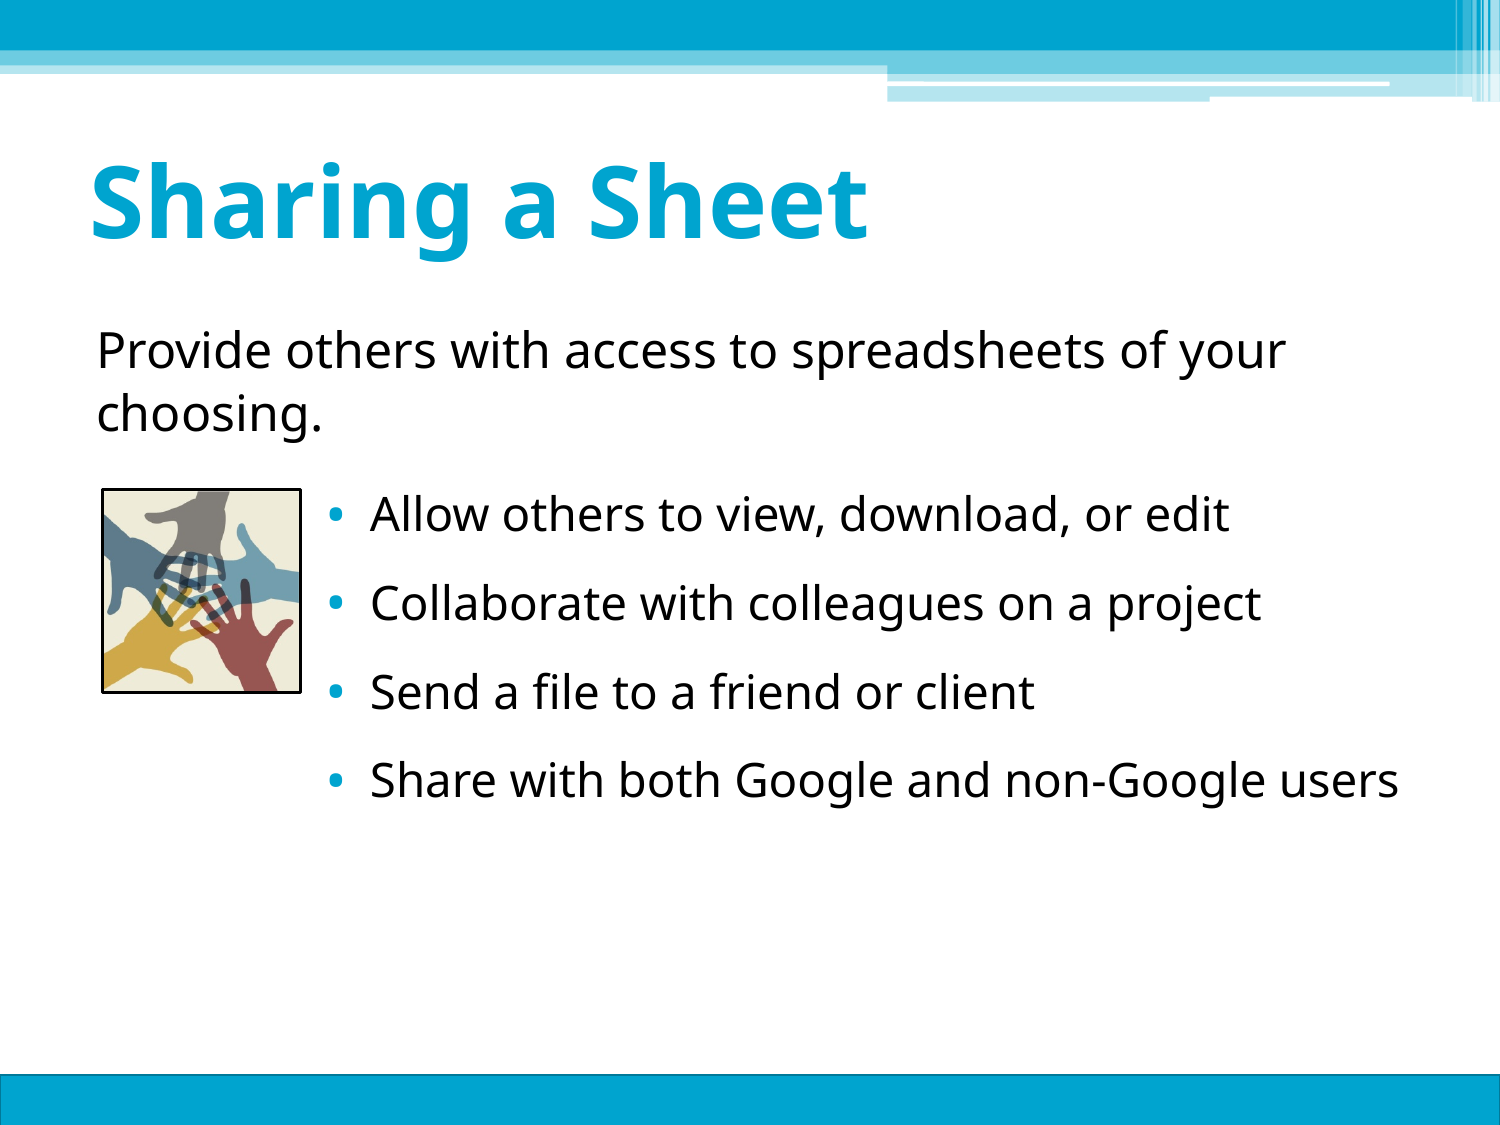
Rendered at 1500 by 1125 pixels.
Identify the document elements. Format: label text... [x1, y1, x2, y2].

title Sharing a Sheet [75, 112, 1463, 285]
list Provide others with access to spreadsheets of your choosing. [81, 310, 1425, 475]
text_box [0, 1074, 1500, 1125]
text_box Allow others to view, download, or edit Collaborate with colleagues on a project Send a file to a friend or client Share with both Google and non-Google users [312, 448, 1450, 888]
picture [103, 491, 299, 692]
